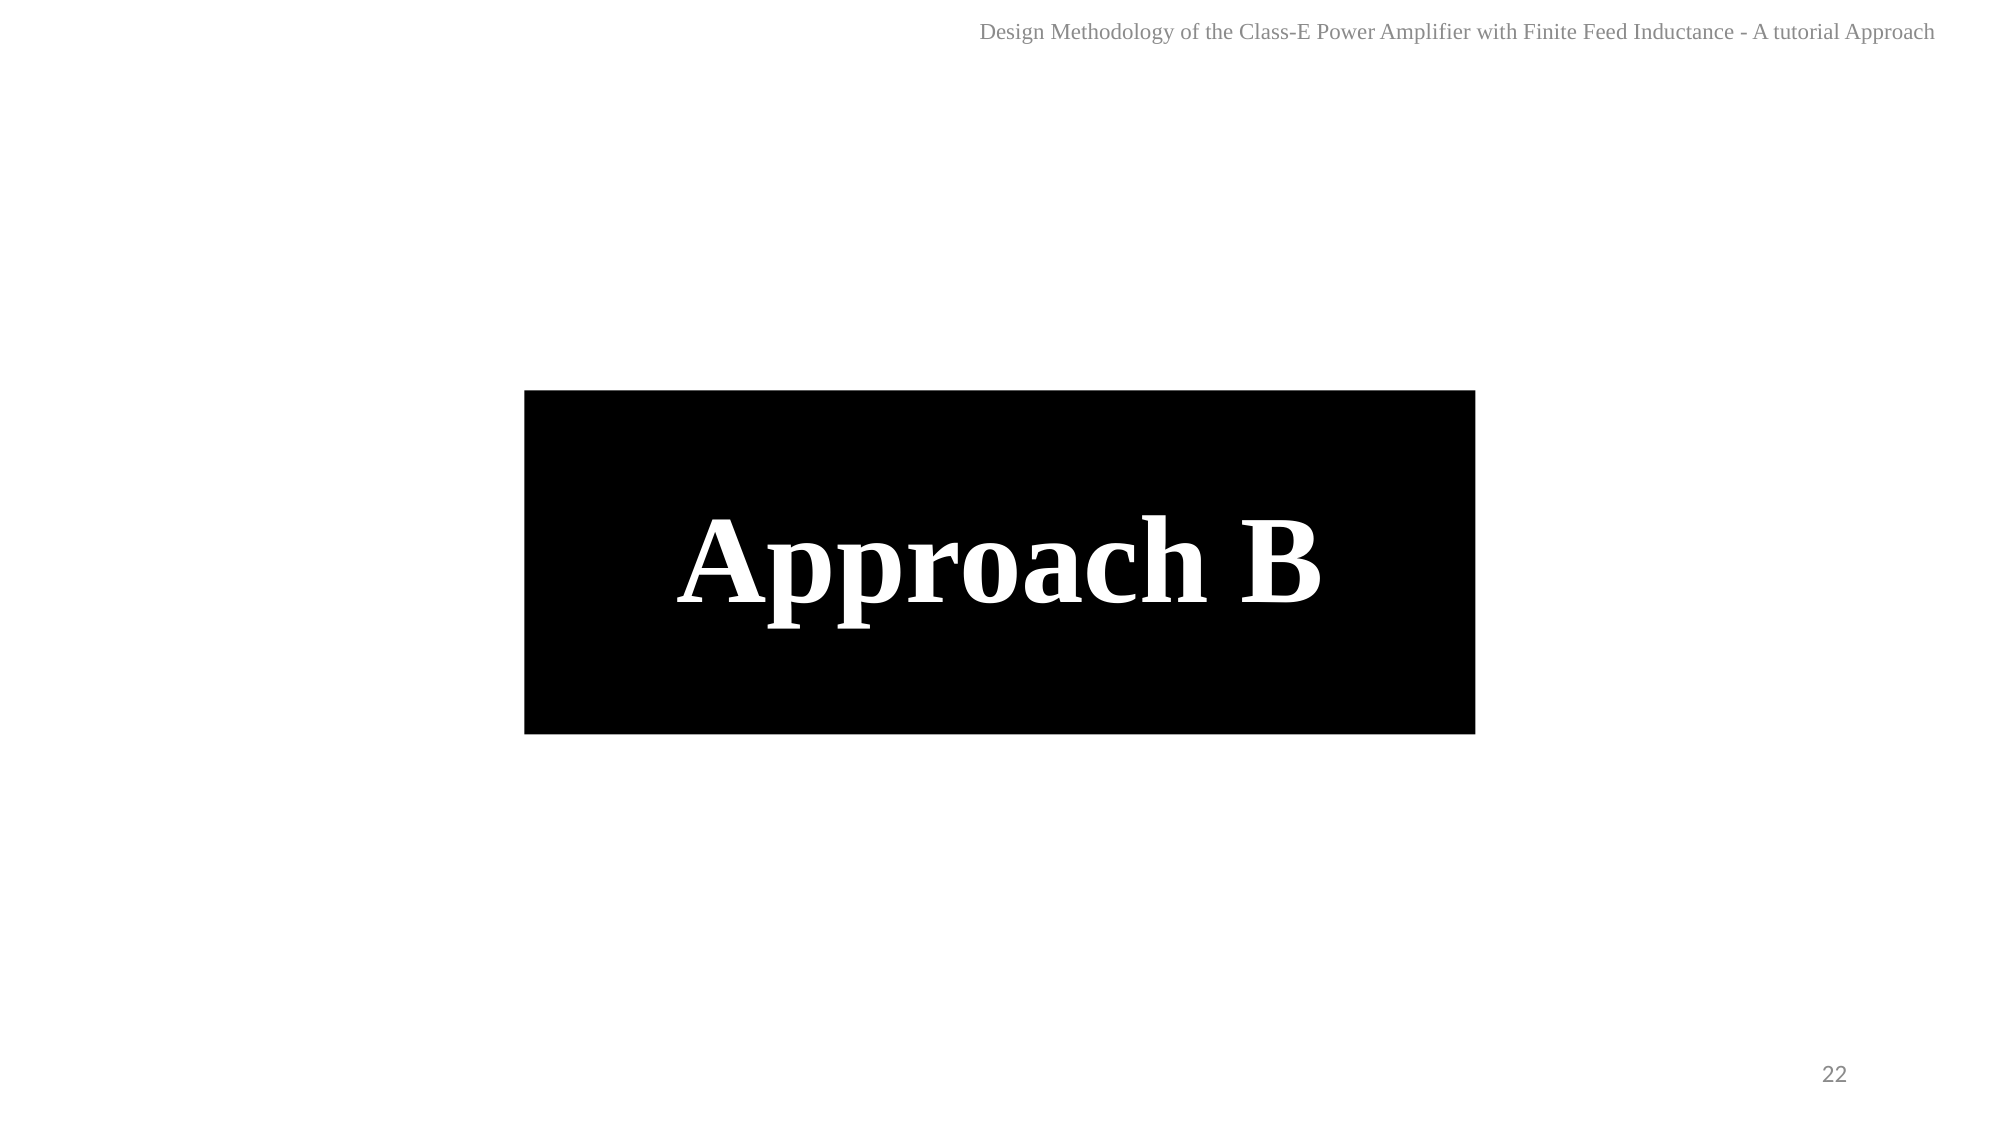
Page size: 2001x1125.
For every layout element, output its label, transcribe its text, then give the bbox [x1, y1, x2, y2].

footer Design Methodology of the Class-E Power Amplifier with Finite Feed Inductance - A tutorial Approach [916, 0, 2000, 61]
text_box Approach B [524, 390, 1476, 735]
slide_number 22 [1412, 1042, 1863, 1103]
